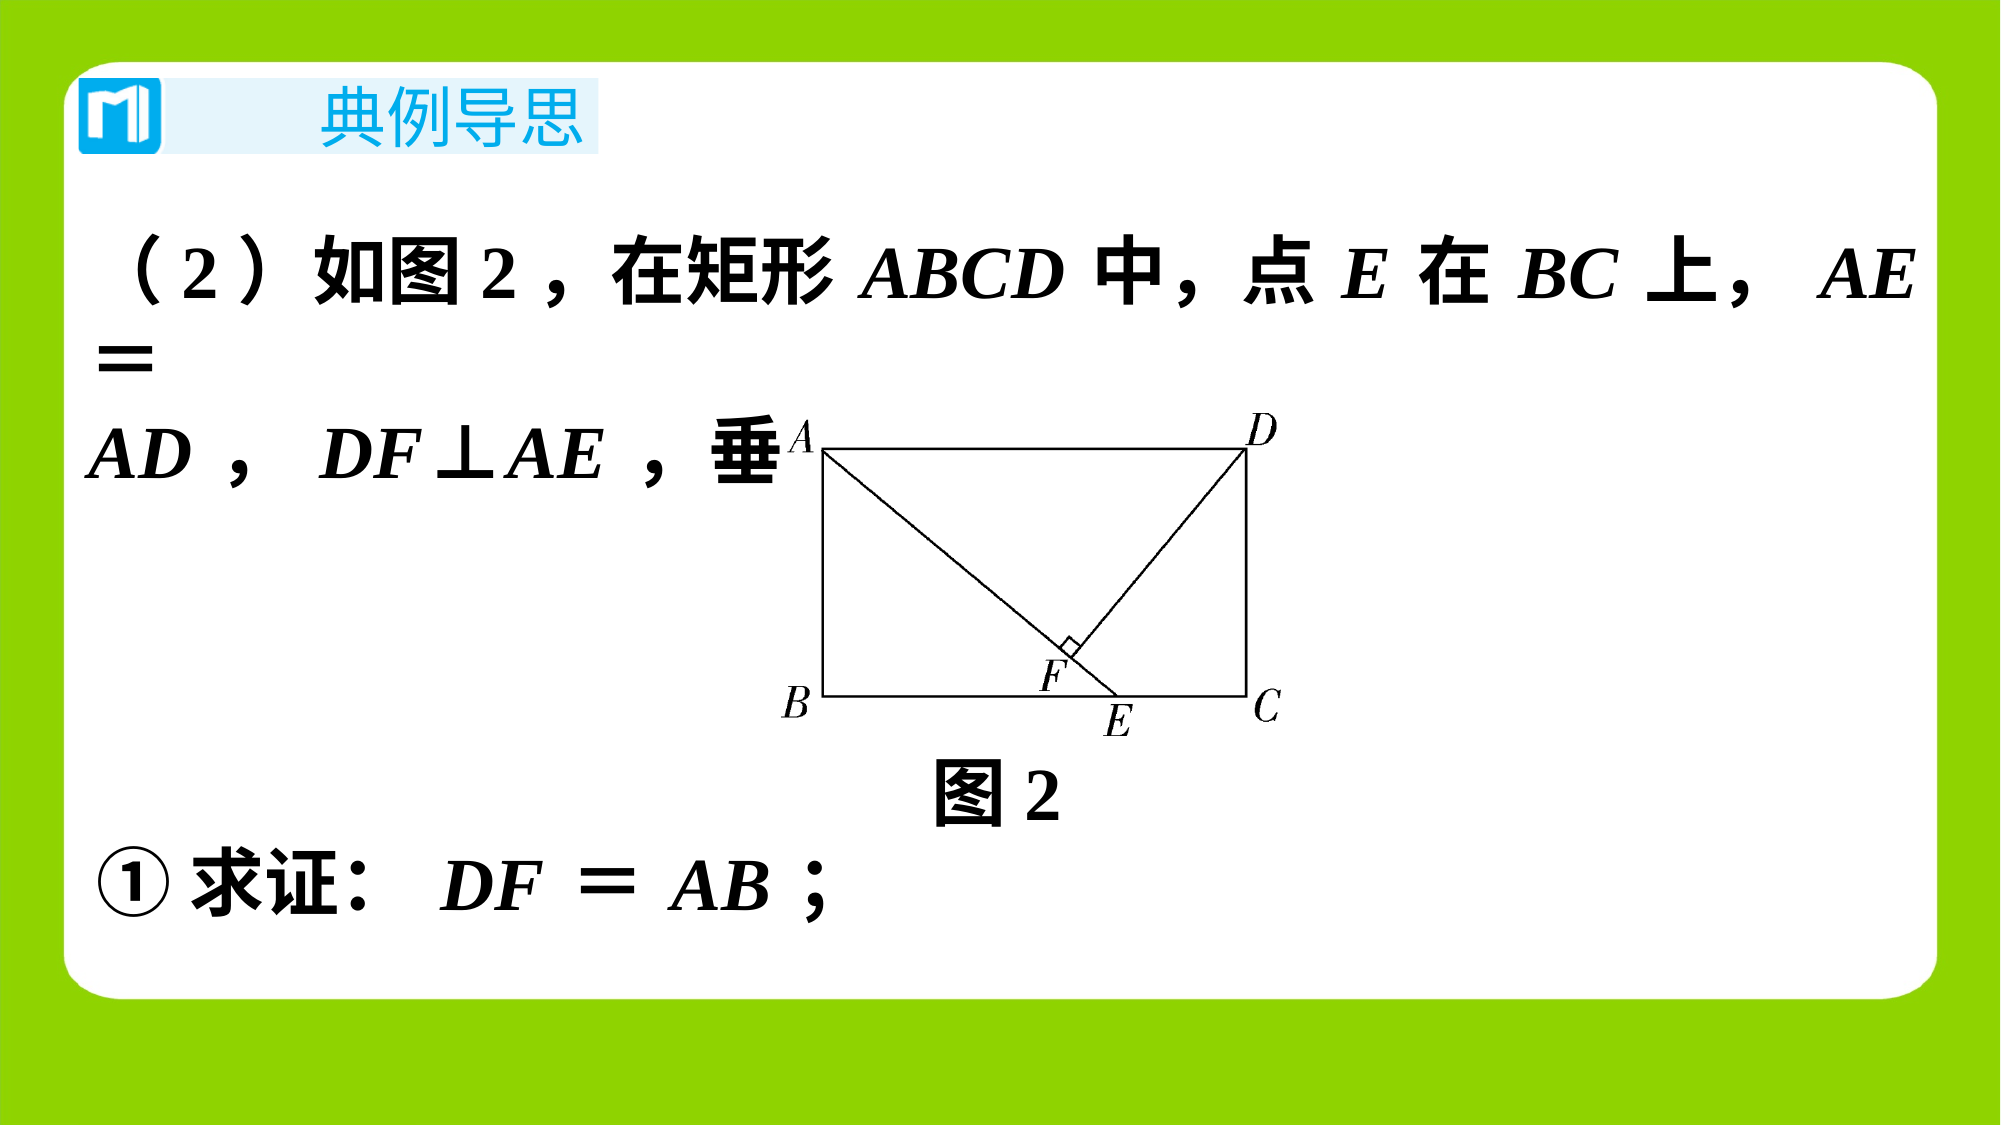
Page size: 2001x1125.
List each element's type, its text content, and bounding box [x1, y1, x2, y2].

text_box ①求证：DF＝AB； [96, 835, 783, 929]
text_box 图2 [472, 491, 1091, 891]
picture [0, 0, 2001, 1125]
text_box （2）如图2，在矩形ABCD中，点E在BC上，AE＝ AD，DF⊥AE，垂足为F. [88, 223, 1974, 405]
